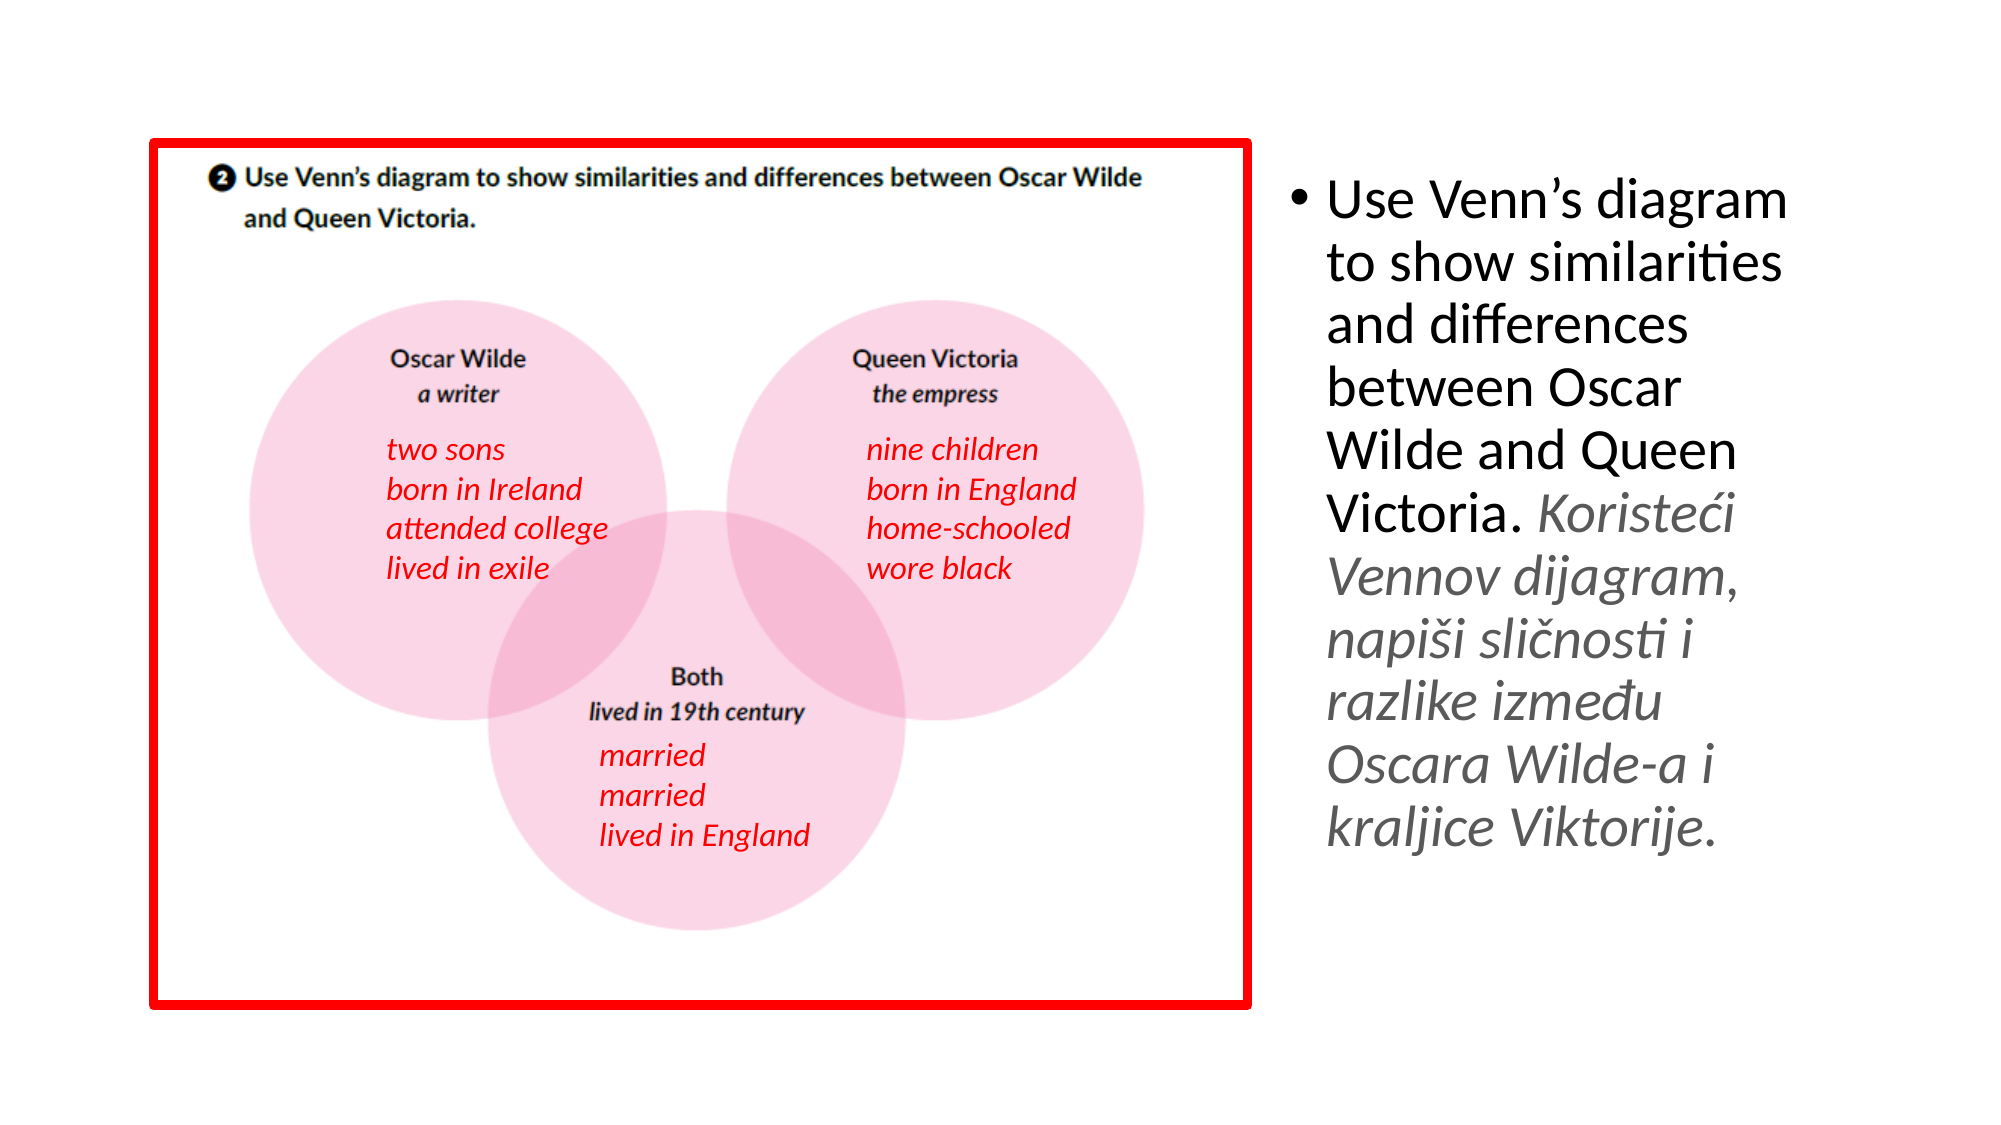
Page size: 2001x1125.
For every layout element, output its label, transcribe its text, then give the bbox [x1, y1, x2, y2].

list Use Venn’s diagram to show similarities and differences between Oscar Wilde and Queen Victoria. Koristeći Vennov dijagram, napiši sličnosti i razlike između Oscara Wilde-a i kraljice Viktorije. [1274, 160, 1842, 875]
picture [158, 147, 1243, 1001]
